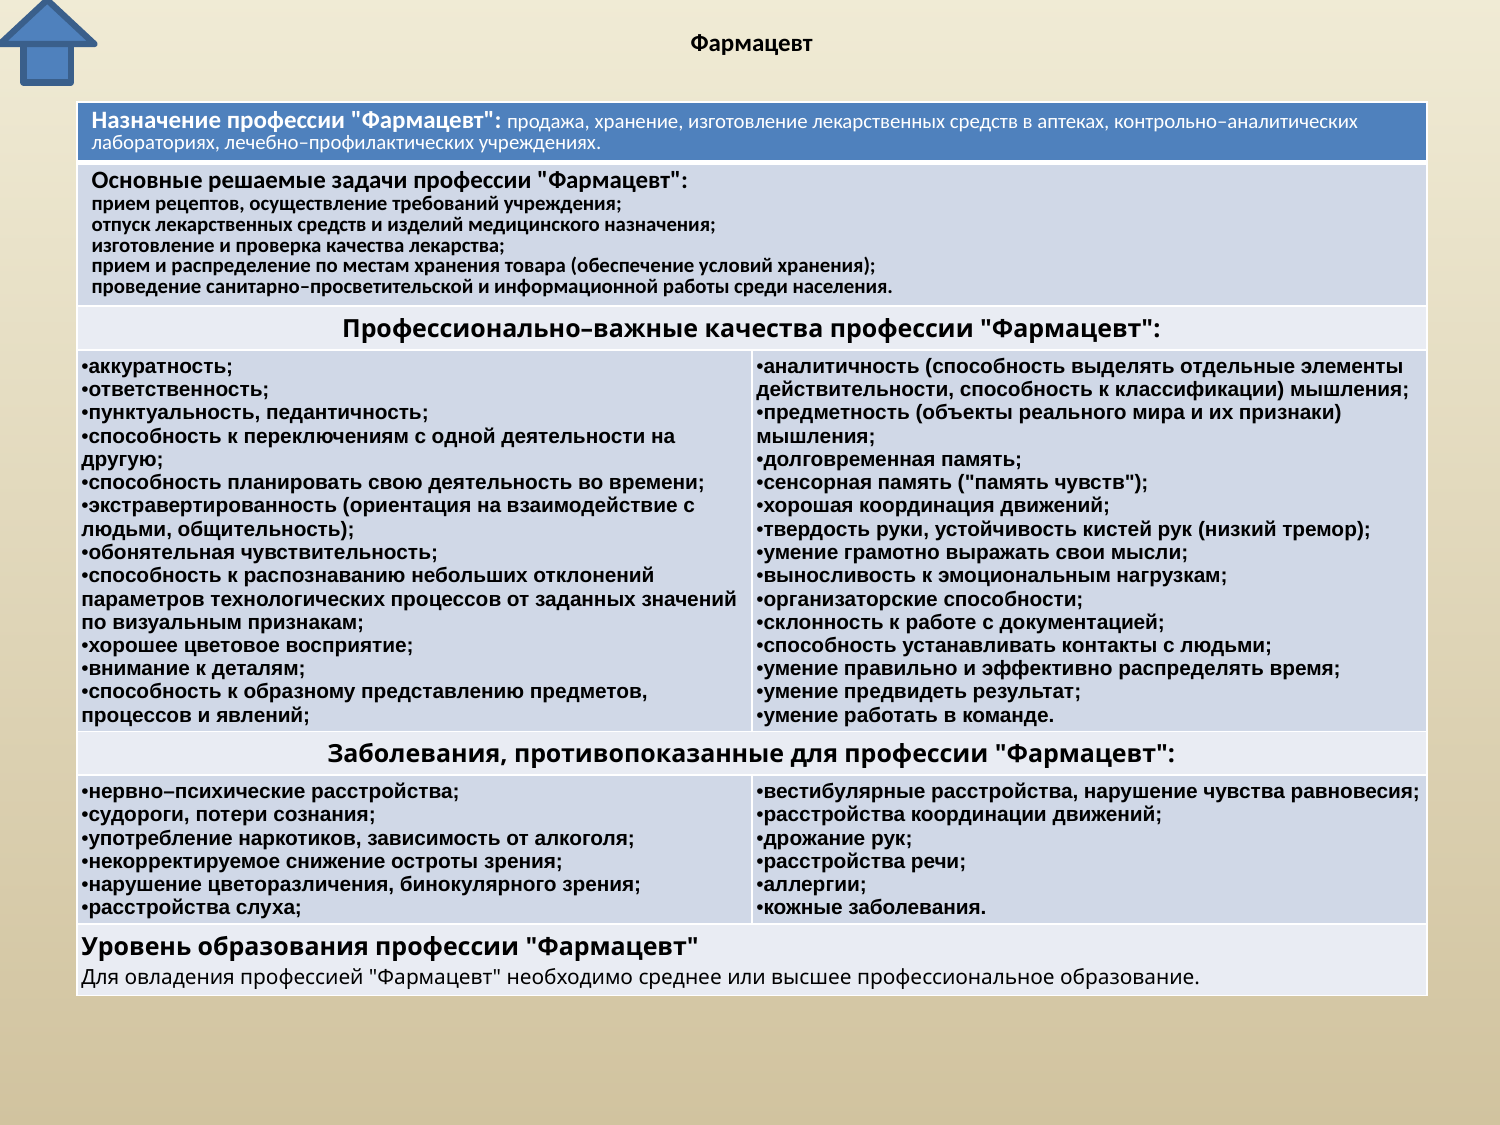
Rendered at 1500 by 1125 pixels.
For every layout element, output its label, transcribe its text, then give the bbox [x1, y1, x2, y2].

table_cell вестибулярные расстройства, нарушение чувства равновесия; расстройства координации движений; дрожание рук; расстройства речи; аллергии; кожные заболевания. [753, 776, 1426, 923]
table_cell аккуратность; ответственность; пунктуальность, педантичность; способность к переключениям с одной деятельности на другую; способность планировать свою деятельность во времени; экстравертированность (ориентация на взаимодействие с людьми, общительность); обонятельная чувствительность; способность к распознаванию небольших отклонений параметров технологических процессов от заданных значений по визуальным признакам; хорошее цветовое восприятие; внимание к деталям; способность к образному представлению предметов, процессов и явлений; [78, 351, 751, 731]
table_cell аналитичность (способность выделять отдельные элементы действительности, способность к классификации) мышления; предметность (объекты реального мира и их признаки) мышления; долговременная память; сенсорная память ("память чувств"); хорошая координация движений; твердость руки, устойчивость кистей рук (низкий тремор); умение грамотно выражать свои мысли; выносливость к эмоциональным нагрузкам; организаторские способности; склонность к работе с документацией; способность устанавливать контакты с людьми; умение правильно и эффективно распределять время; умение предвидеть результат; умение работать в команде. [753, 351, 1426, 731]
title Фармацевт [101, 0, 1427, 84]
table_cell Заболевания, противопоказанные для профессии "Фармацевт": [78, 732, 1426, 774]
table_cell Уровень образования профессии "Фармацевт" Для овладения профессией "Фармацевт" необходимо среднее или высшее профессиональное образование. [78, 925, 1426, 995]
table_cell Основные решаемые задачи профессии "Фармацевт": прием рецептов, осуществление требований учреждения; отпуск лекарственных средств и изделий медицинского назначения; изготовление и проверка качества лекарства; прием и распределение по местам хранения товара (обеспечение условий хранения); проведение санитарно–просветительской и информационной работы среди населения. [78, 165, 1426, 305]
table_header Назначение профессии "Фармацевт": продажа, хранение, изготовление лекарственных средств в аптеках, контрольно–аналитических лабораториях, лечебно–профилактических учреждениях. [78, 103, 1426, 160]
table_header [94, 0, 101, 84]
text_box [1, 1, 93, 81]
table_cell Профессионально–важные качества профессии "Фармацевт": [78, 307, 1426, 349]
table_cell нервно–психические расстройства; судороги, потери сознания; употребление наркотиков, зависимость от алкоголя; некорректируемое снижение остроты зрения; нарушение цветоразличения, бинокулярного зрения; расстройства слуха; [78, 776, 751, 923]
